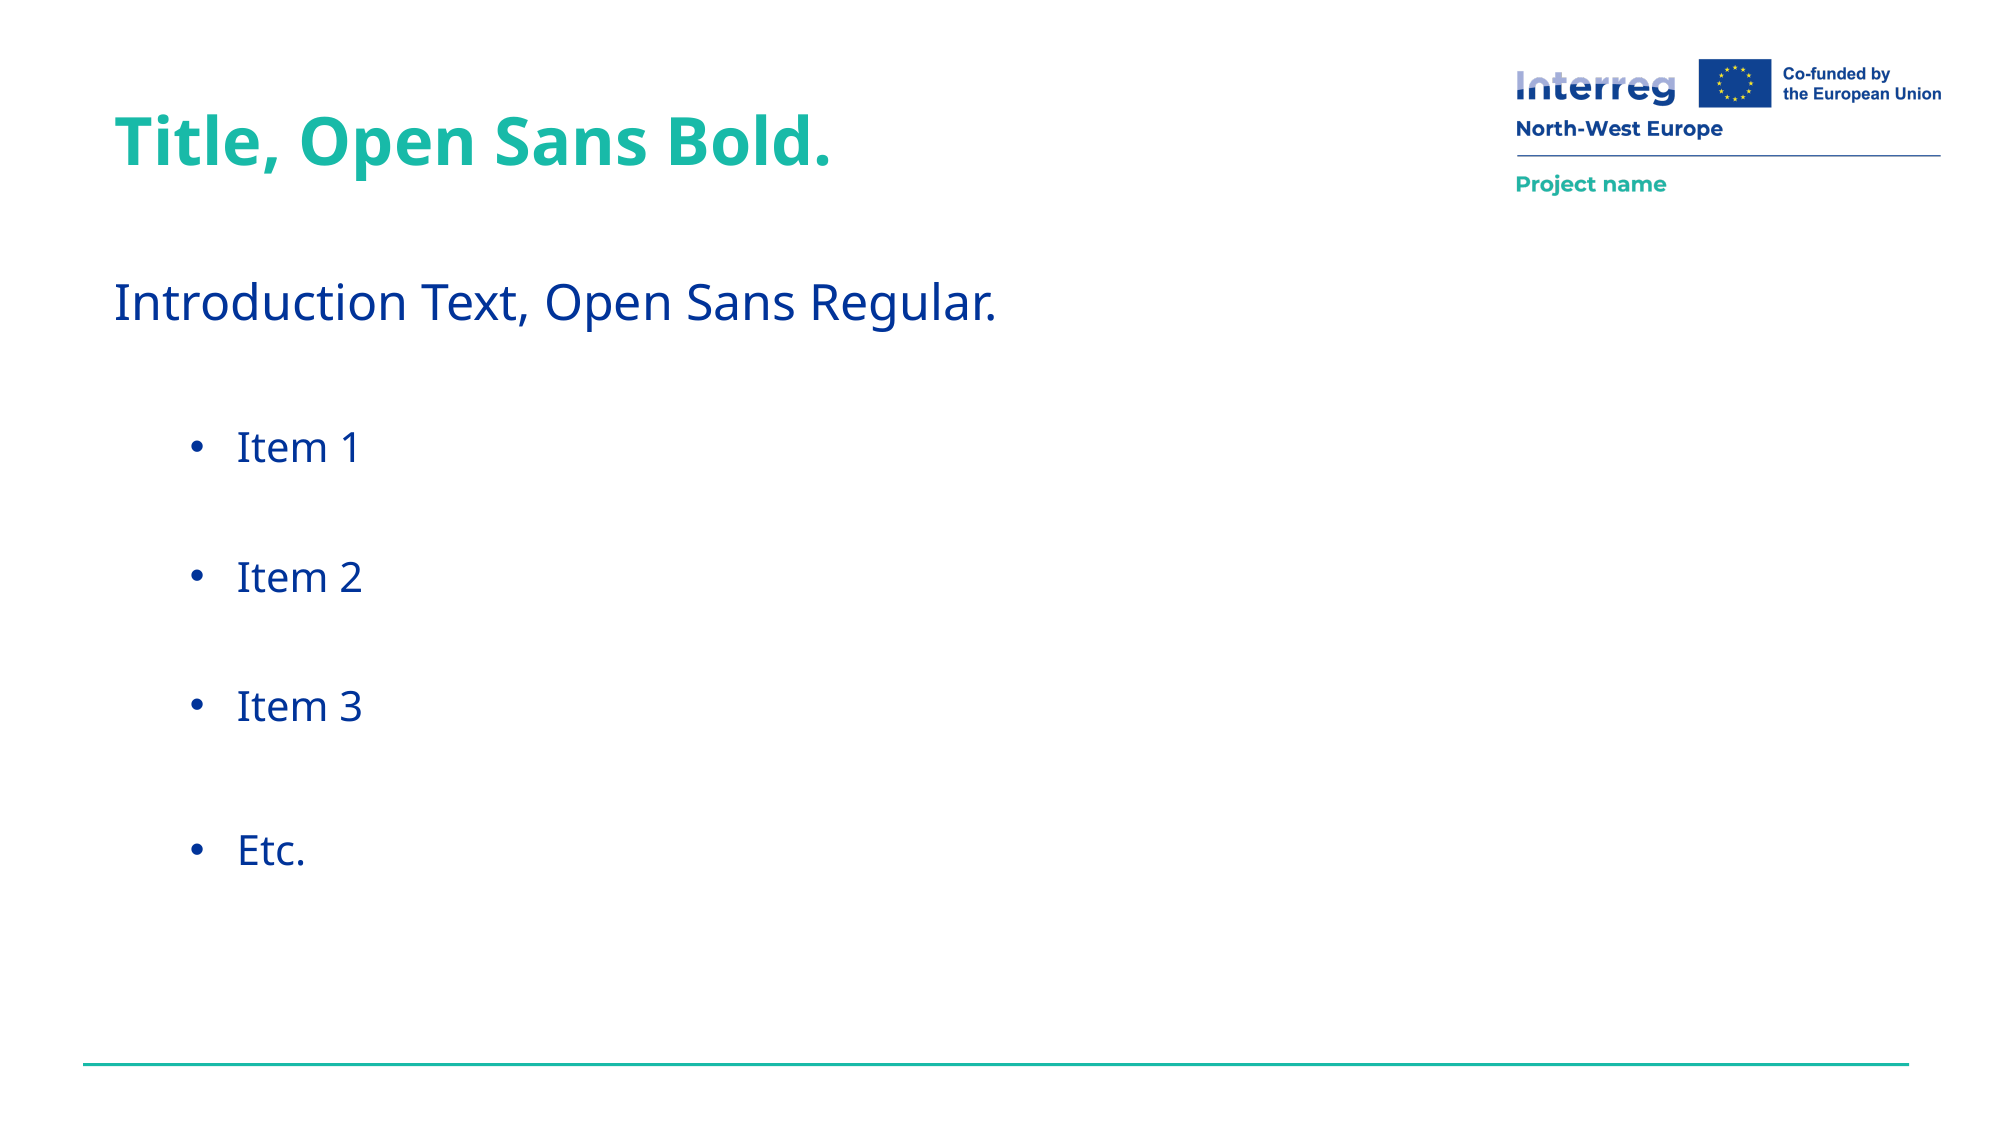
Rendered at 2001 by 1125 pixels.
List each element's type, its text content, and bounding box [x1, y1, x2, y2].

list Introduction Text, Open Sans Regular. Item 1 Item 2 Item 3 Etc. [99, 262, 1900, 1005]
title Title, Open Sans Bold. [99, 45, 1282, 233]
picture [1458, 0, 2000, 251]
